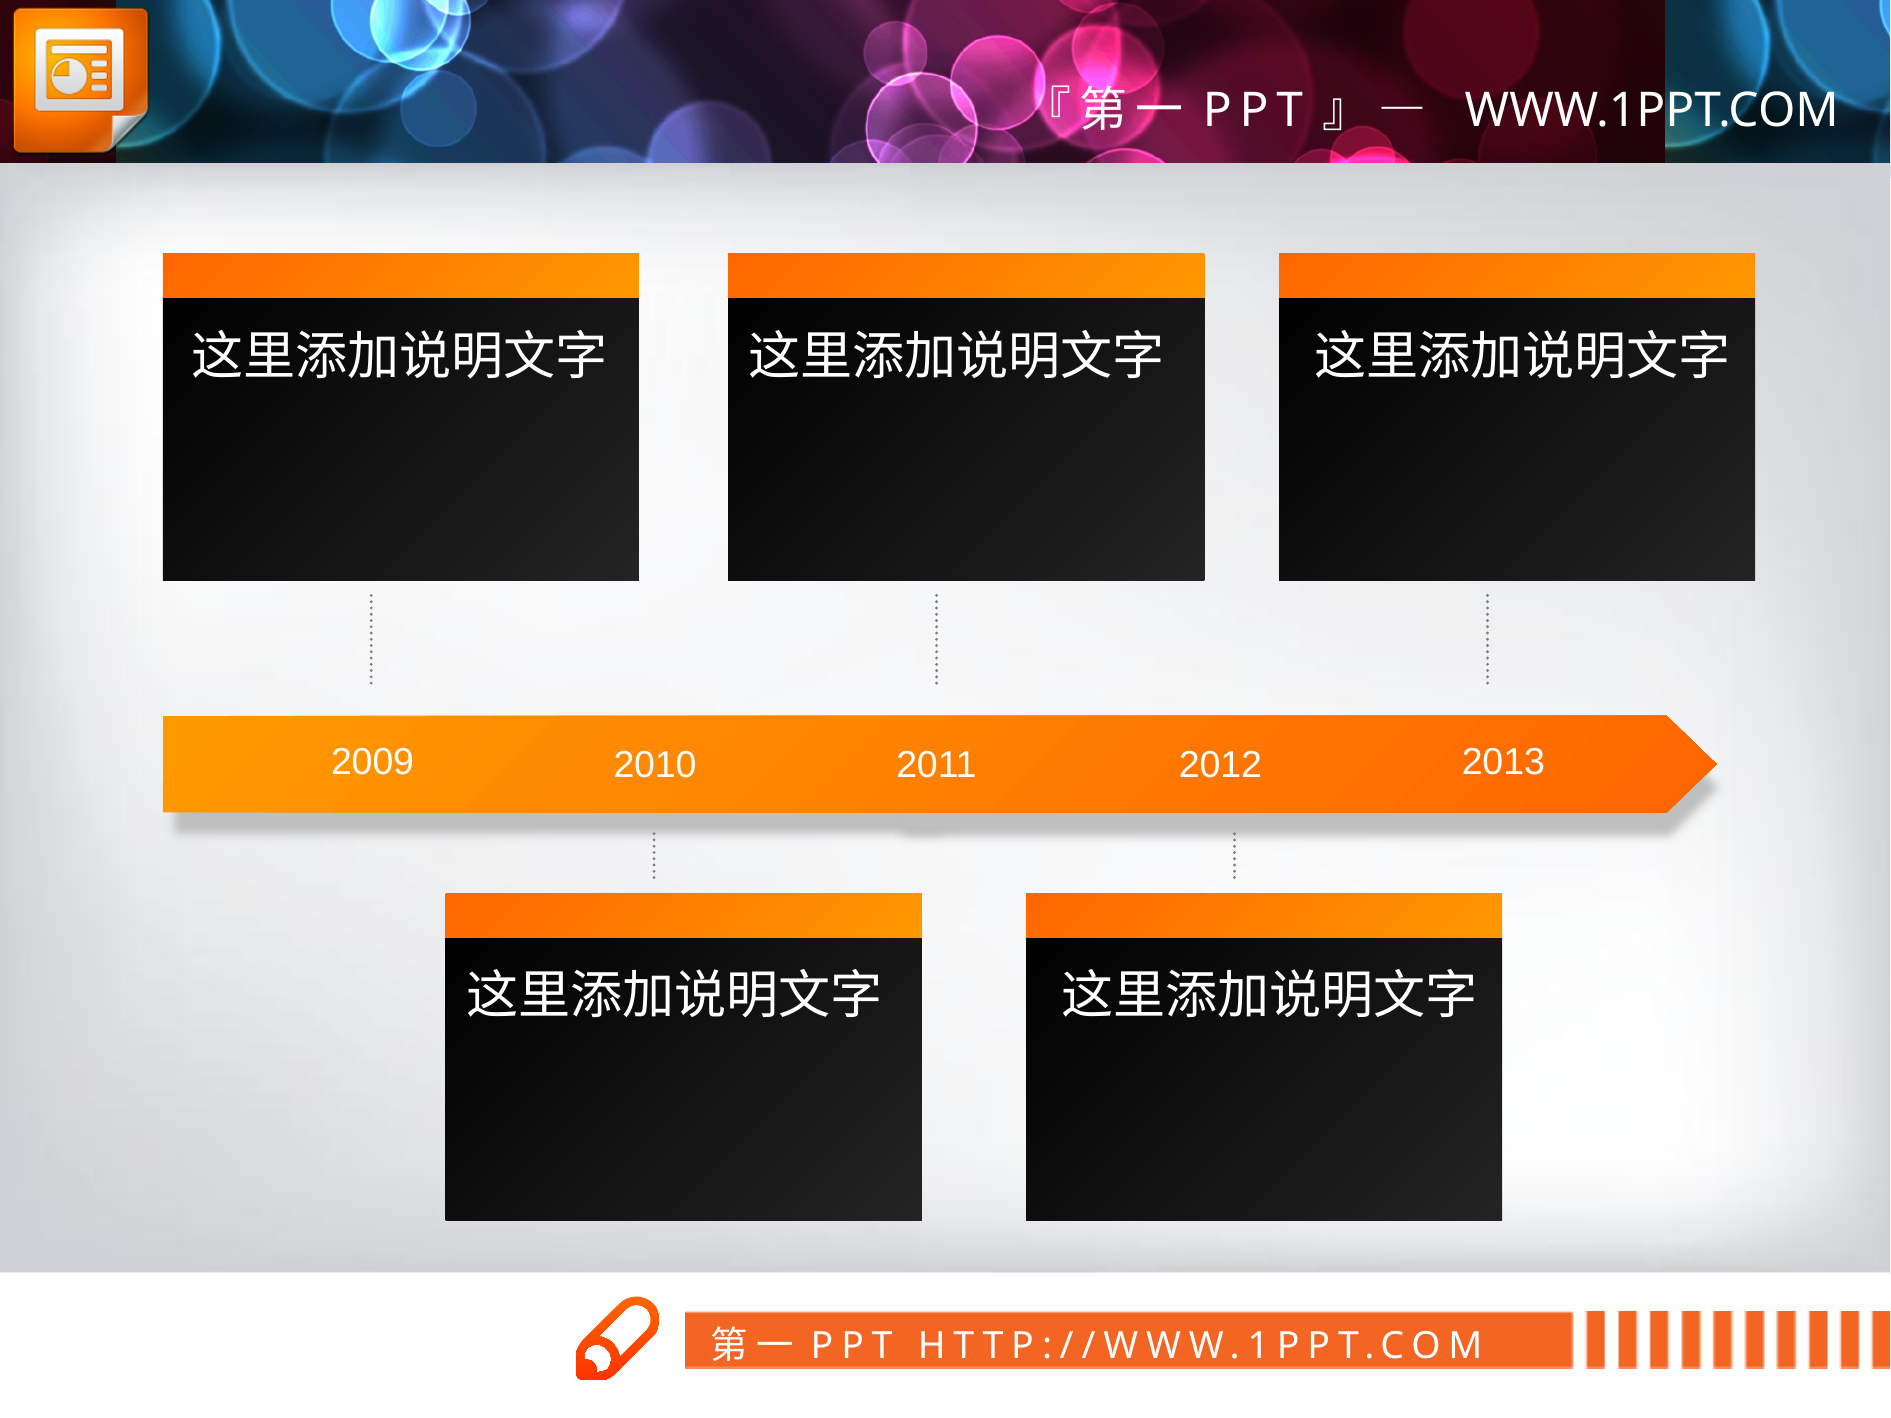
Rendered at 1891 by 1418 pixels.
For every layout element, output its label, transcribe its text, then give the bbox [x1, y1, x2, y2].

text_box [728, 253, 1205, 298]
text_box [1026, 938, 1503, 1221]
text_box 这里添加说明文字 [172, 312, 627, 394]
text_box [445, 893, 922, 938]
text_box [445, 938, 922, 1221]
text_box 这里添加说明文字 [447, 952, 902, 1034]
text_box 这里添加说明文字 [730, 312, 1185, 394]
text_box [162, 253, 639, 298]
text_box [1279, 253, 1756, 298]
text_box 这里添加说明文字 [1042, 952, 1497, 1034]
text_box [728, 298, 1205, 581]
picture [0, 0, 1891, 1275]
text_box [162, 298, 639, 581]
text_box [1026, 893, 1503, 938]
text_box 这里添加说明文字 [1295, 312, 1750, 394]
picture [685, 1311, 1891, 1369]
text_box [1279, 298, 1756, 581]
text_box [162, 715, 1677, 725]
